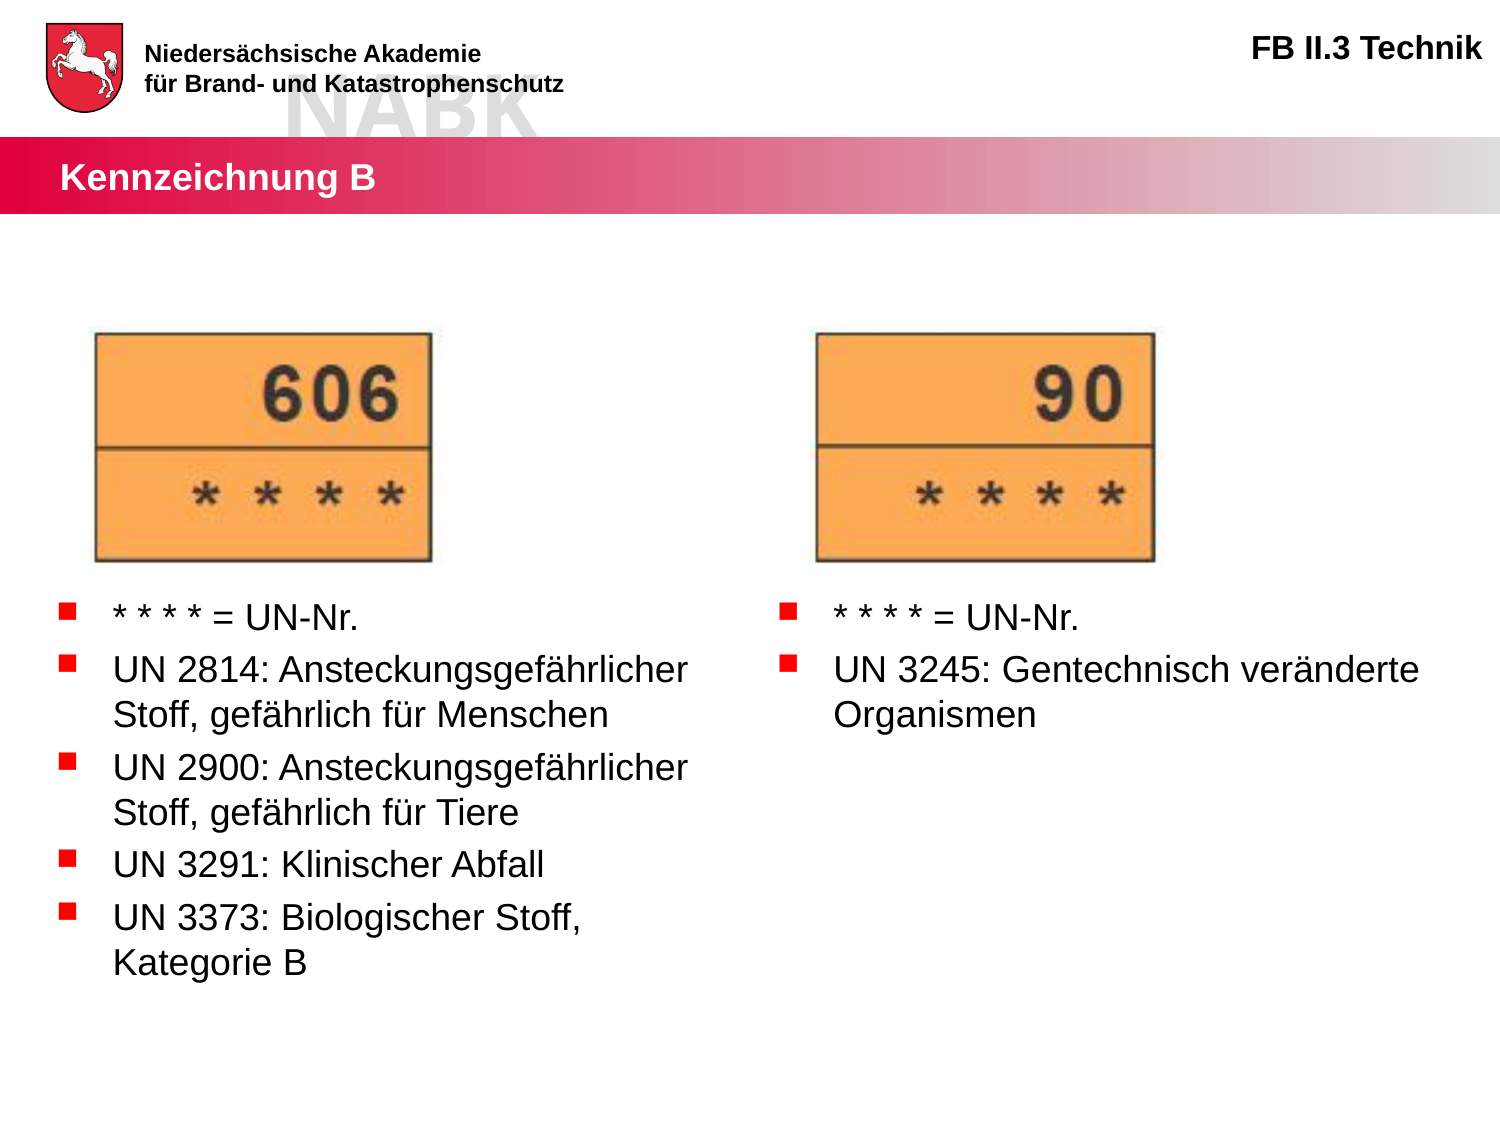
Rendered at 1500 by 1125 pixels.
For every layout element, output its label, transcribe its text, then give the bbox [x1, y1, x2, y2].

picture [88, 326, 443, 573]
picture [45, 22, 124, 114]
list * * * * = UN-Nr. UN 2814: Ansteckungsgefährlicher Stoff, gefährlich für Menschen UN 2900: Ansteckungsgefährlicher Stoff, gefährlich für Tiere UN 3291: Klinischer Abfall UN 3373: Biologischer Stoff, Kategorie B [41, 237, 737, 1006]
list * * * * = UN-Nr. UN 3245: Gentechnisch veränderte Organismen [761, 237, 1459, 1006]
picture [808, 326, 1166, 573]
